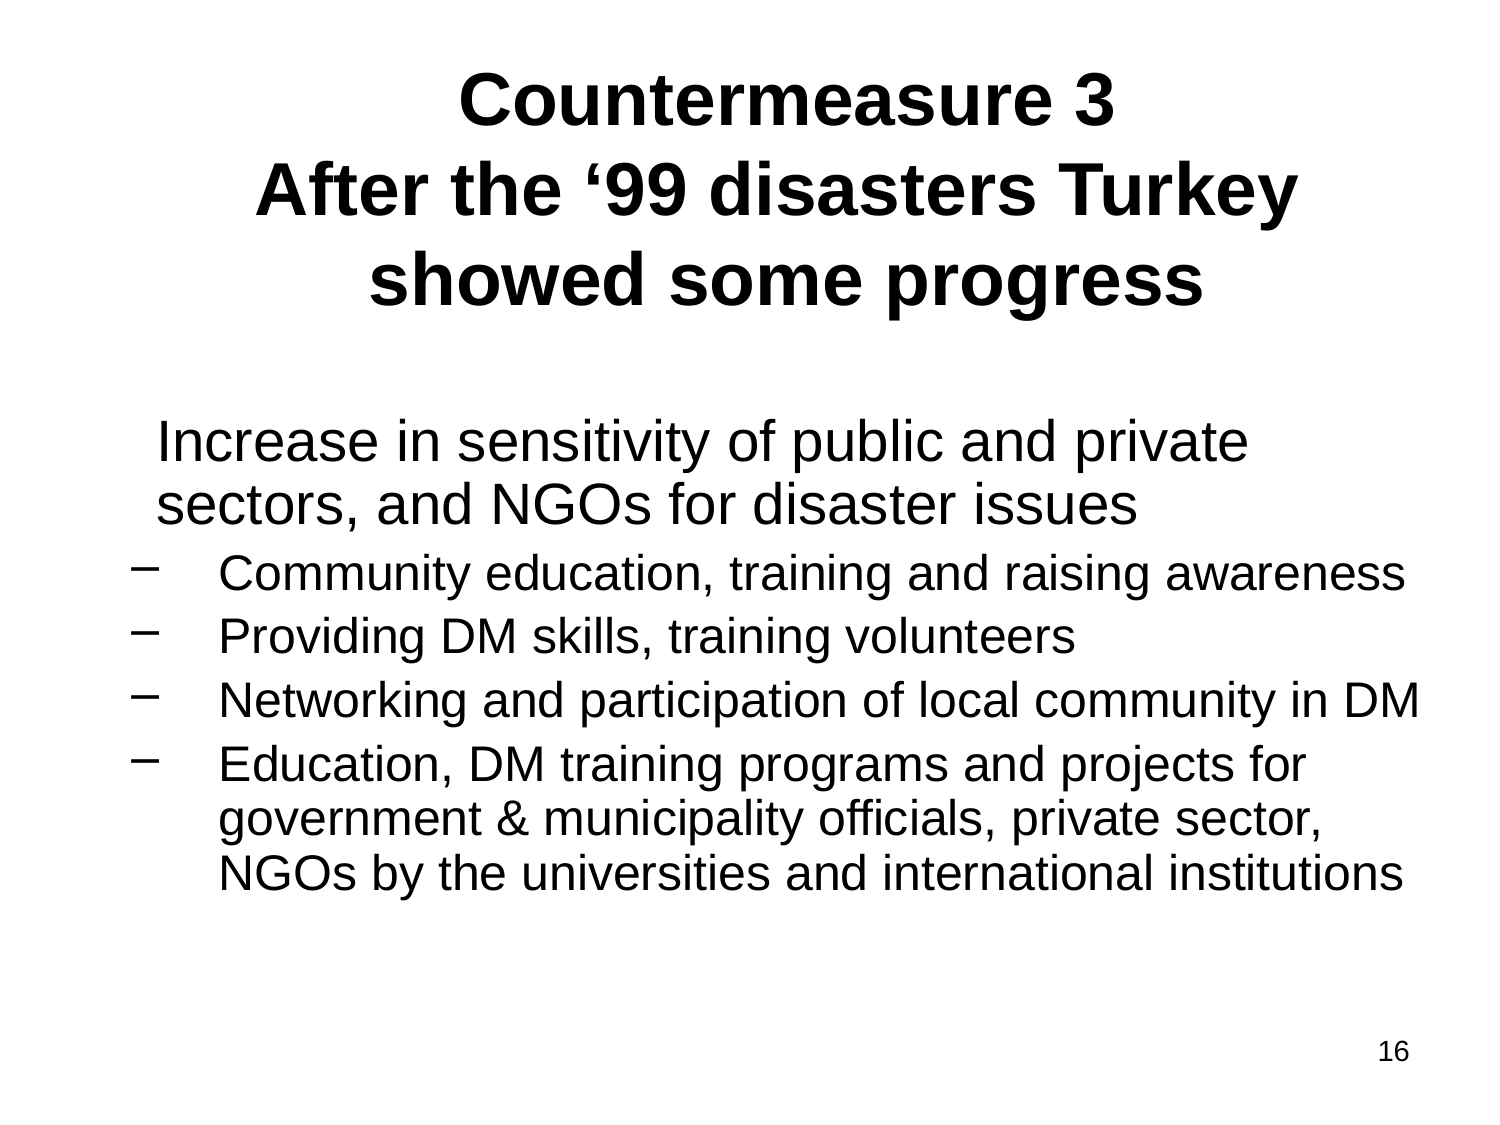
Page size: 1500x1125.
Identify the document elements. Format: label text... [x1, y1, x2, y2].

slide_number 16 [1074, 1024, 1426, 1103]
title Countermeasure 3 After the ‘99 disasters Turkey showed some progress [74, 91, 1500, 280]
list Increase in sensitivity of public and private sectors, and NGOs for disaster issues Community education, training and raising awareness Providing DM skills, training volunteers Networking and participation of local community in DM Education, DM training programs and projects for government & municipality officials, private sector, NGOs by the universities and international institutions [40, 321, 1467, 1012]
